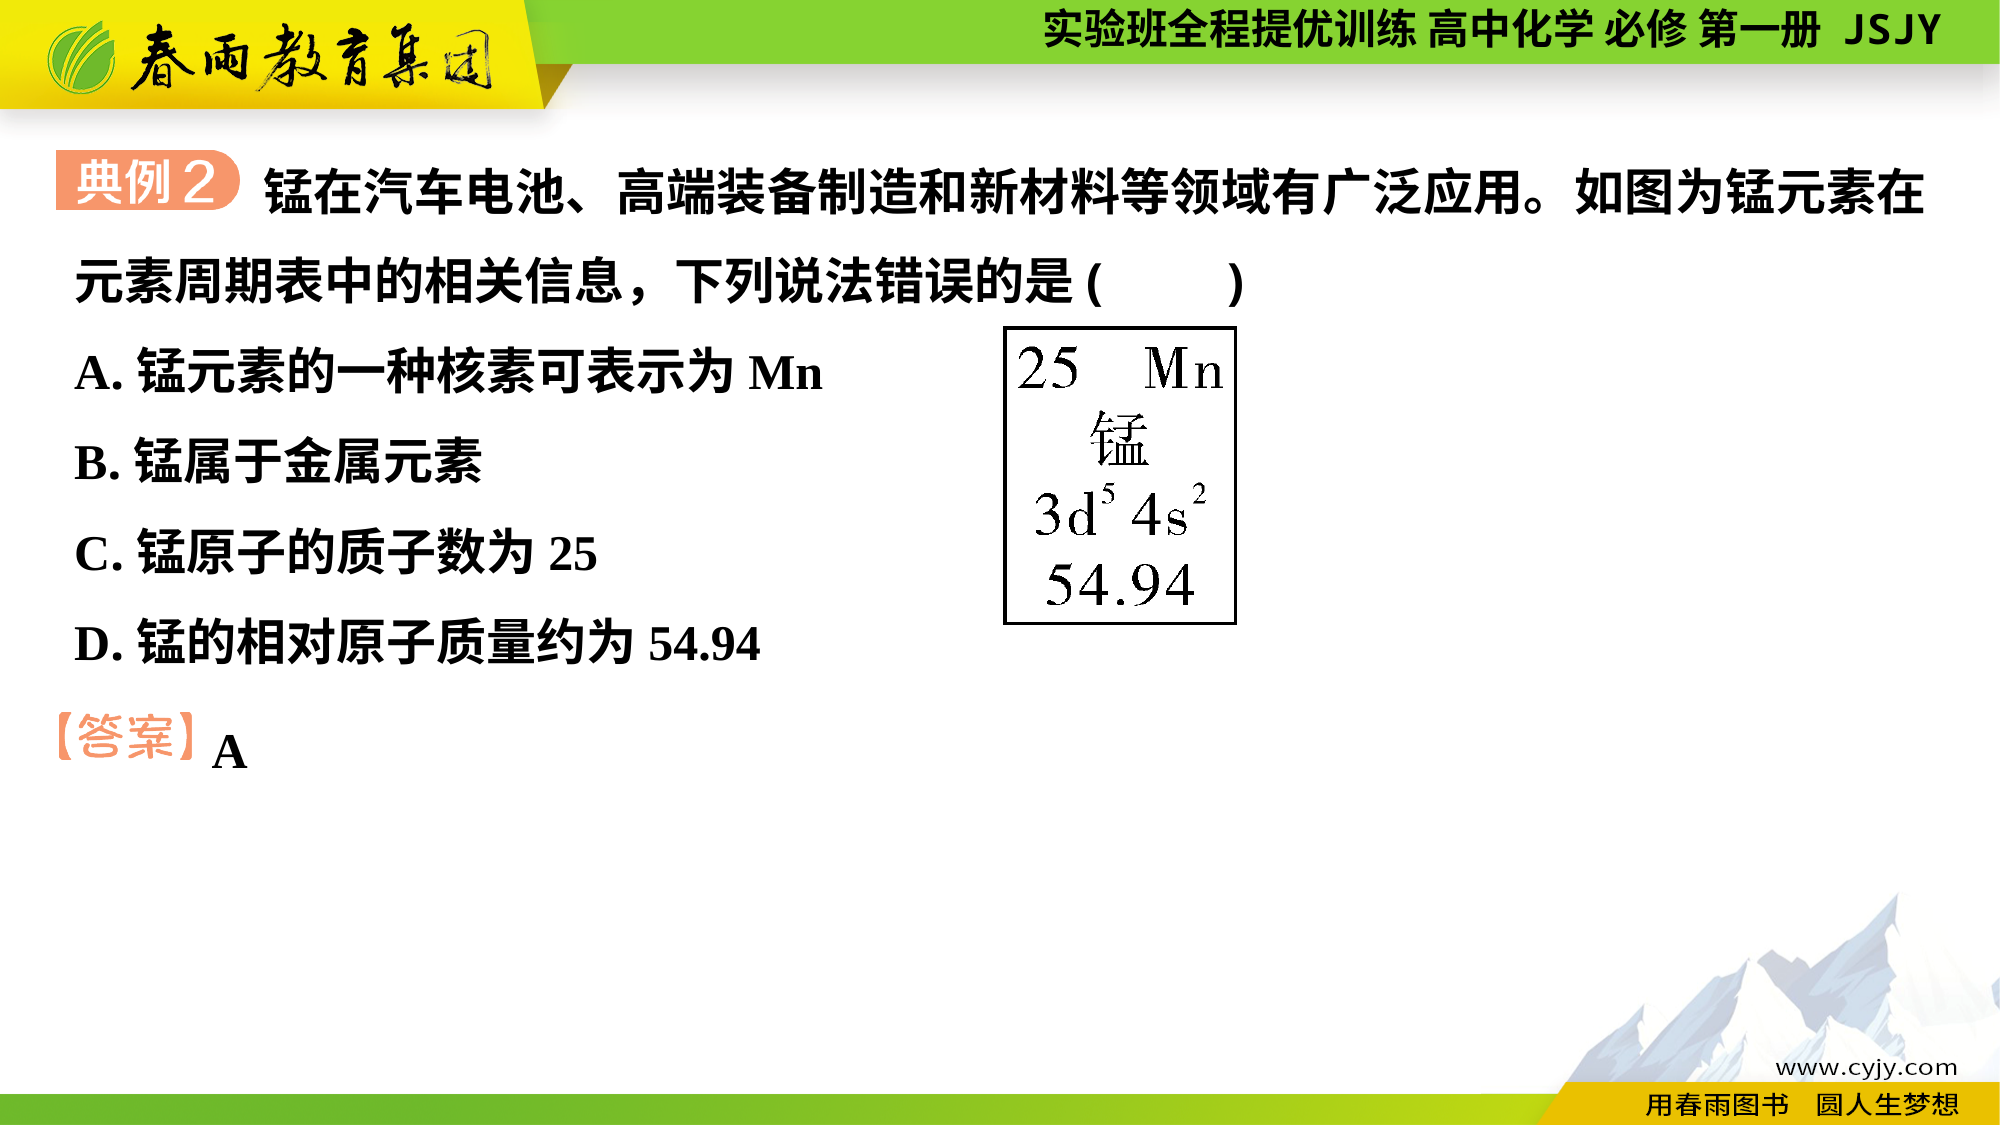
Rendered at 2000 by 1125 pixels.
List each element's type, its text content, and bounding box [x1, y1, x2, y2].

picture [0, 0, 2000, 1125]
text_box A [59, 680, 1944, 786]
